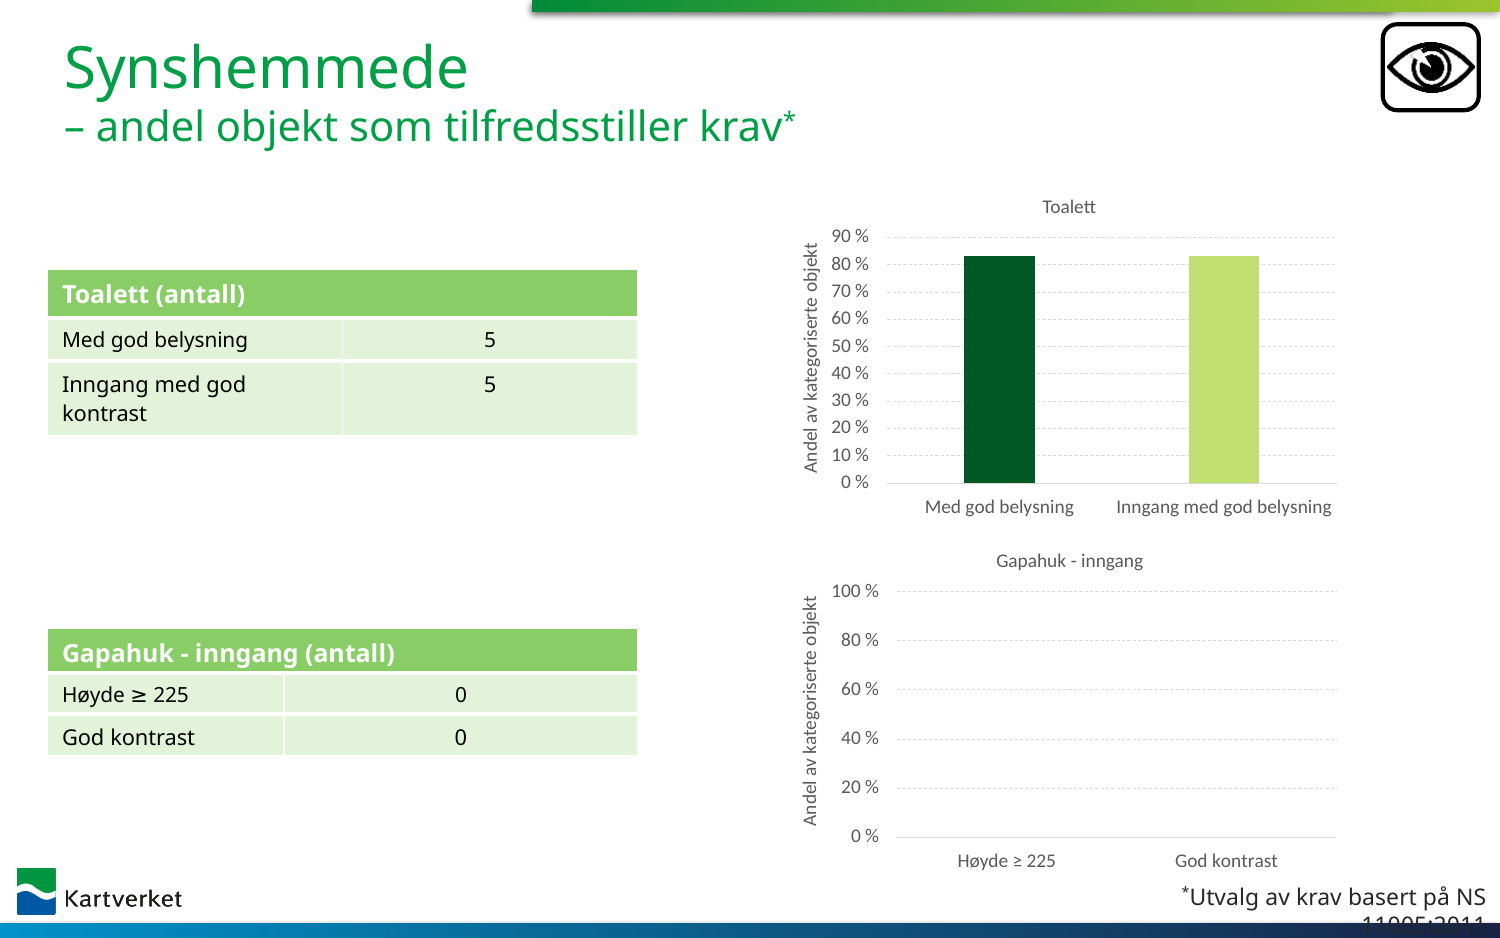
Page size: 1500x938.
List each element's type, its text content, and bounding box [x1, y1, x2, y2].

picture [791, 541, 1348, 880]
table_cell 0 [285, 675, 637, 712]
table_cell Med god belysning [48, 320, 342, 359]
text_box *Utvalg av krav basert på NS 11005:2011 [1068, 873, 1500, 938]
table_header Gapahuk - inngang (antall) [48, 629, 637, 671]
table_header Toalett (antall) [48, 270, 637, 316]
table_cell Inngang med god kontrast [48, 363, 342, 435]
picture [791, 187, 1348, 526]
table_cell 0 [285, 716, 637, 755]
text_box Synshemmede – andel objekt som tilfredsstiller krav* [49, 24, 1431, 158]
table_cell 5 [343, 363, 637, 435]
table_cell Høyde ≥ 225 [48, 675, 283, 712]
table_cell 5 [343, 320, 637, 359]
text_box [1382, 24, 1480, 111]
table_cell God kontrast [48, 716, 283, 755]
